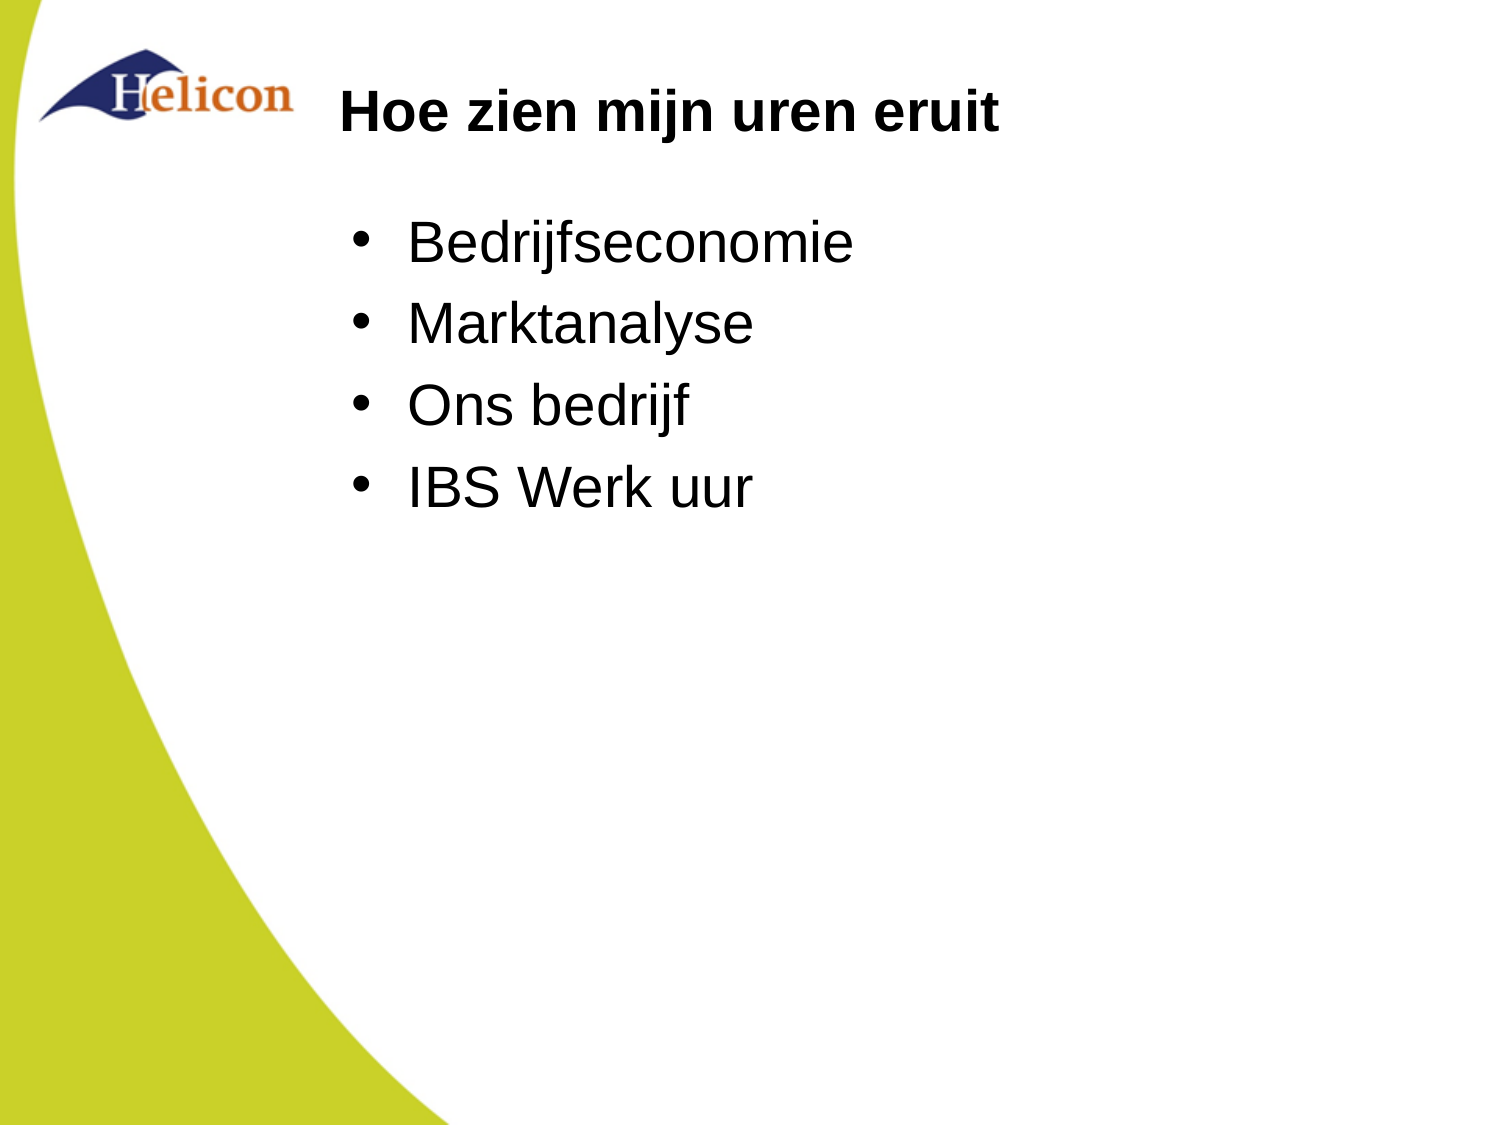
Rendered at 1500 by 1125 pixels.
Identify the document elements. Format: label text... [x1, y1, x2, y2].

title Hoe zien mijn uren eruit [324, 54, 1415, 161]
picture [0, 0, 1500, 1125]
list Bedrijfseconomie Marktanalyse Ons bedrijf IBS Werk uur [336, 196, 1425, 1005]
